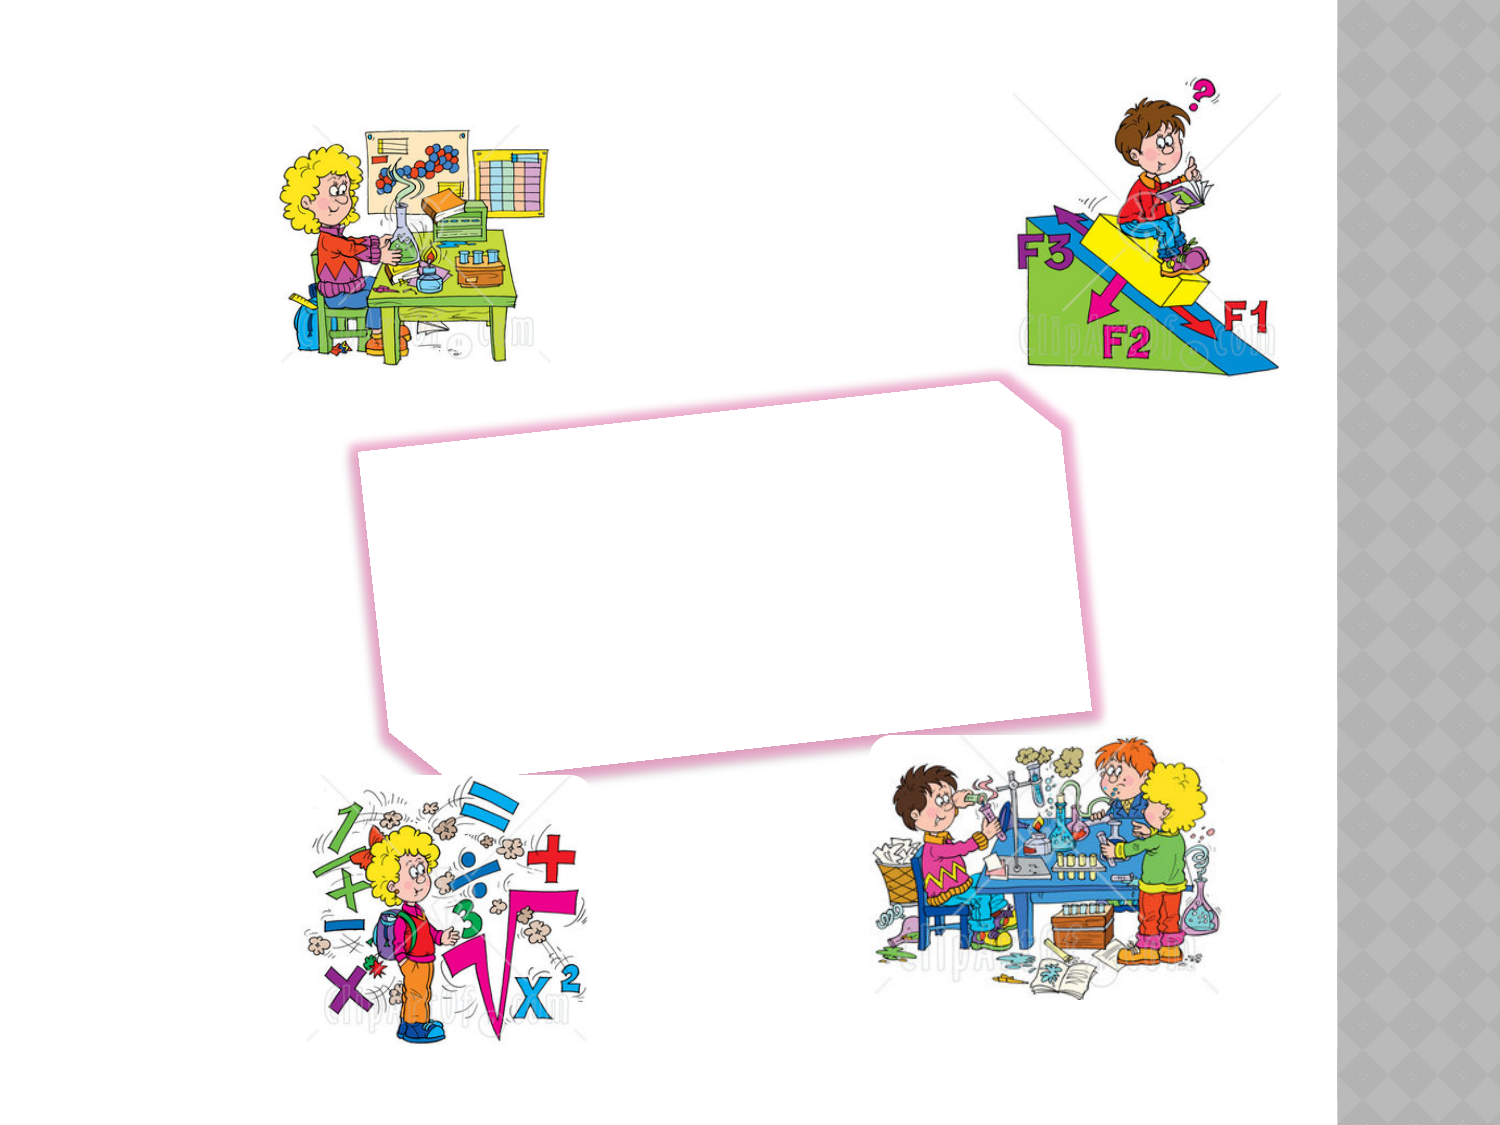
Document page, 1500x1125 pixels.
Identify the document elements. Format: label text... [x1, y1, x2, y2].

picture [1011, 74, 1282, 381]
text_box [387, 652, 1092, 772]
picture [868, 734, 1226, 1001]
picture [299, 774, 594, 1048]
text_box [358, 381, 1064, 522]
picture [274, 124, 557, 370]
text_box أهمية الوسائل التعليمية : [333, 455, 1111, 719]
